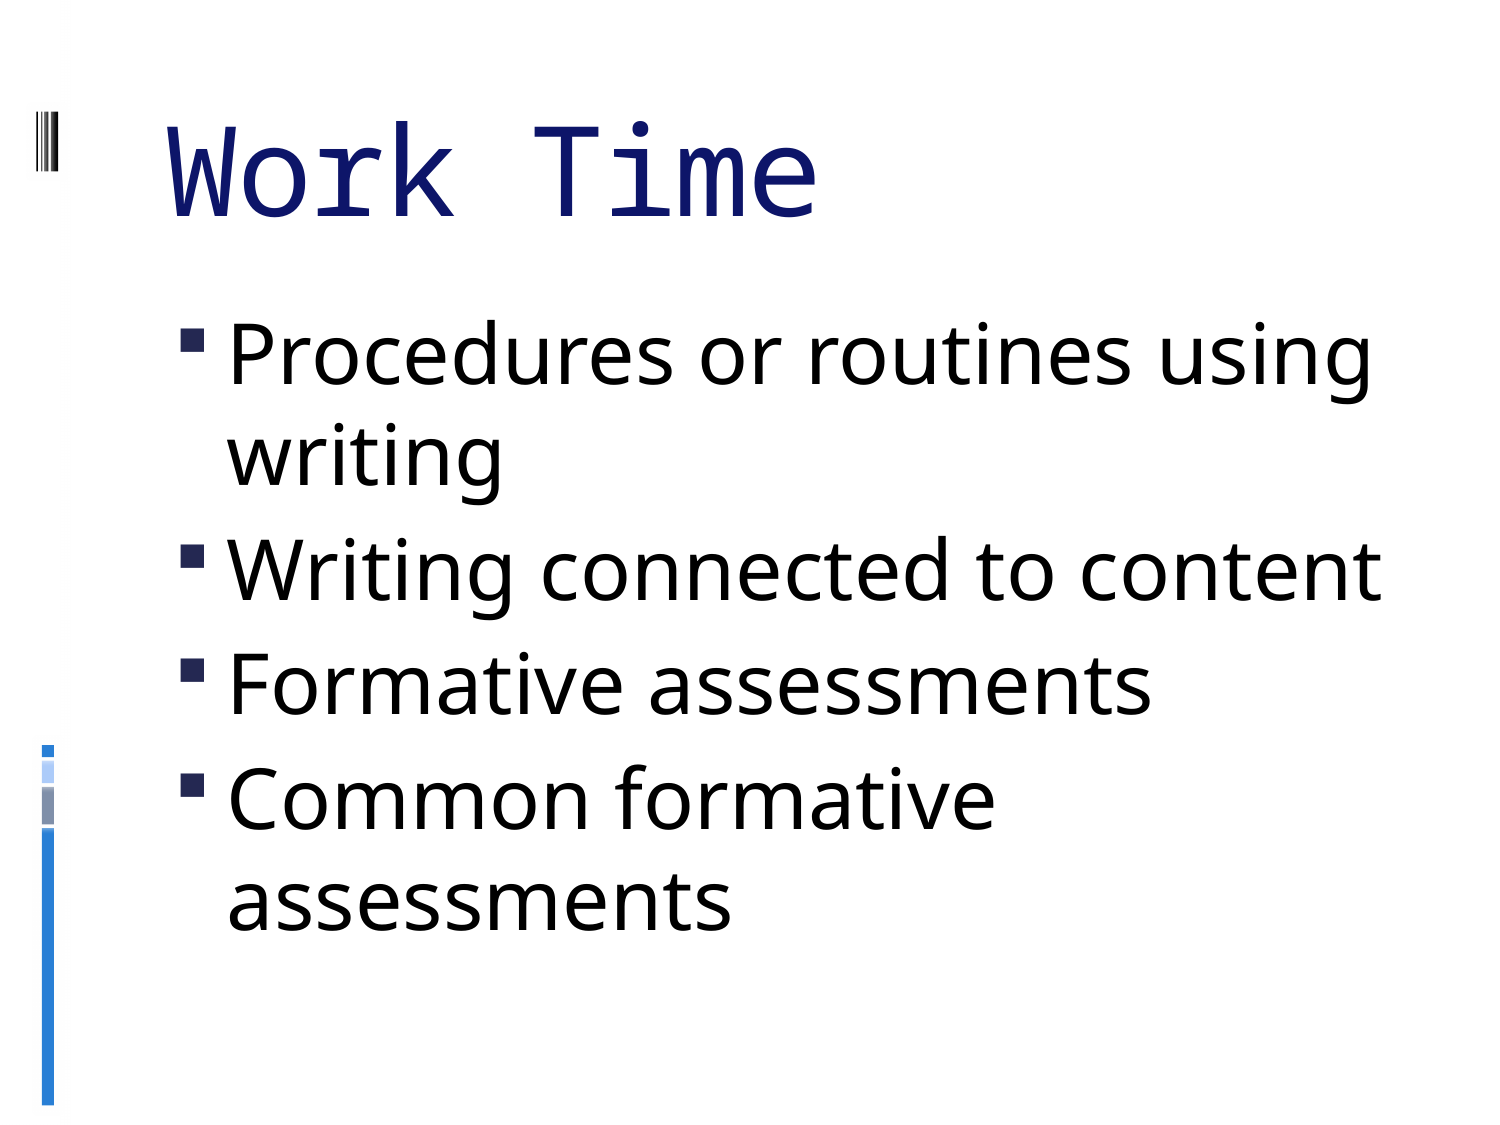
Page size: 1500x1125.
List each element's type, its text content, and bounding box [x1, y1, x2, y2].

title Work Time [150, 83, 1425, 234]
list Procedures or routines using writing Writing connected to content Formative assessments Common formative assessments [150, 292, 1425, 1043]
